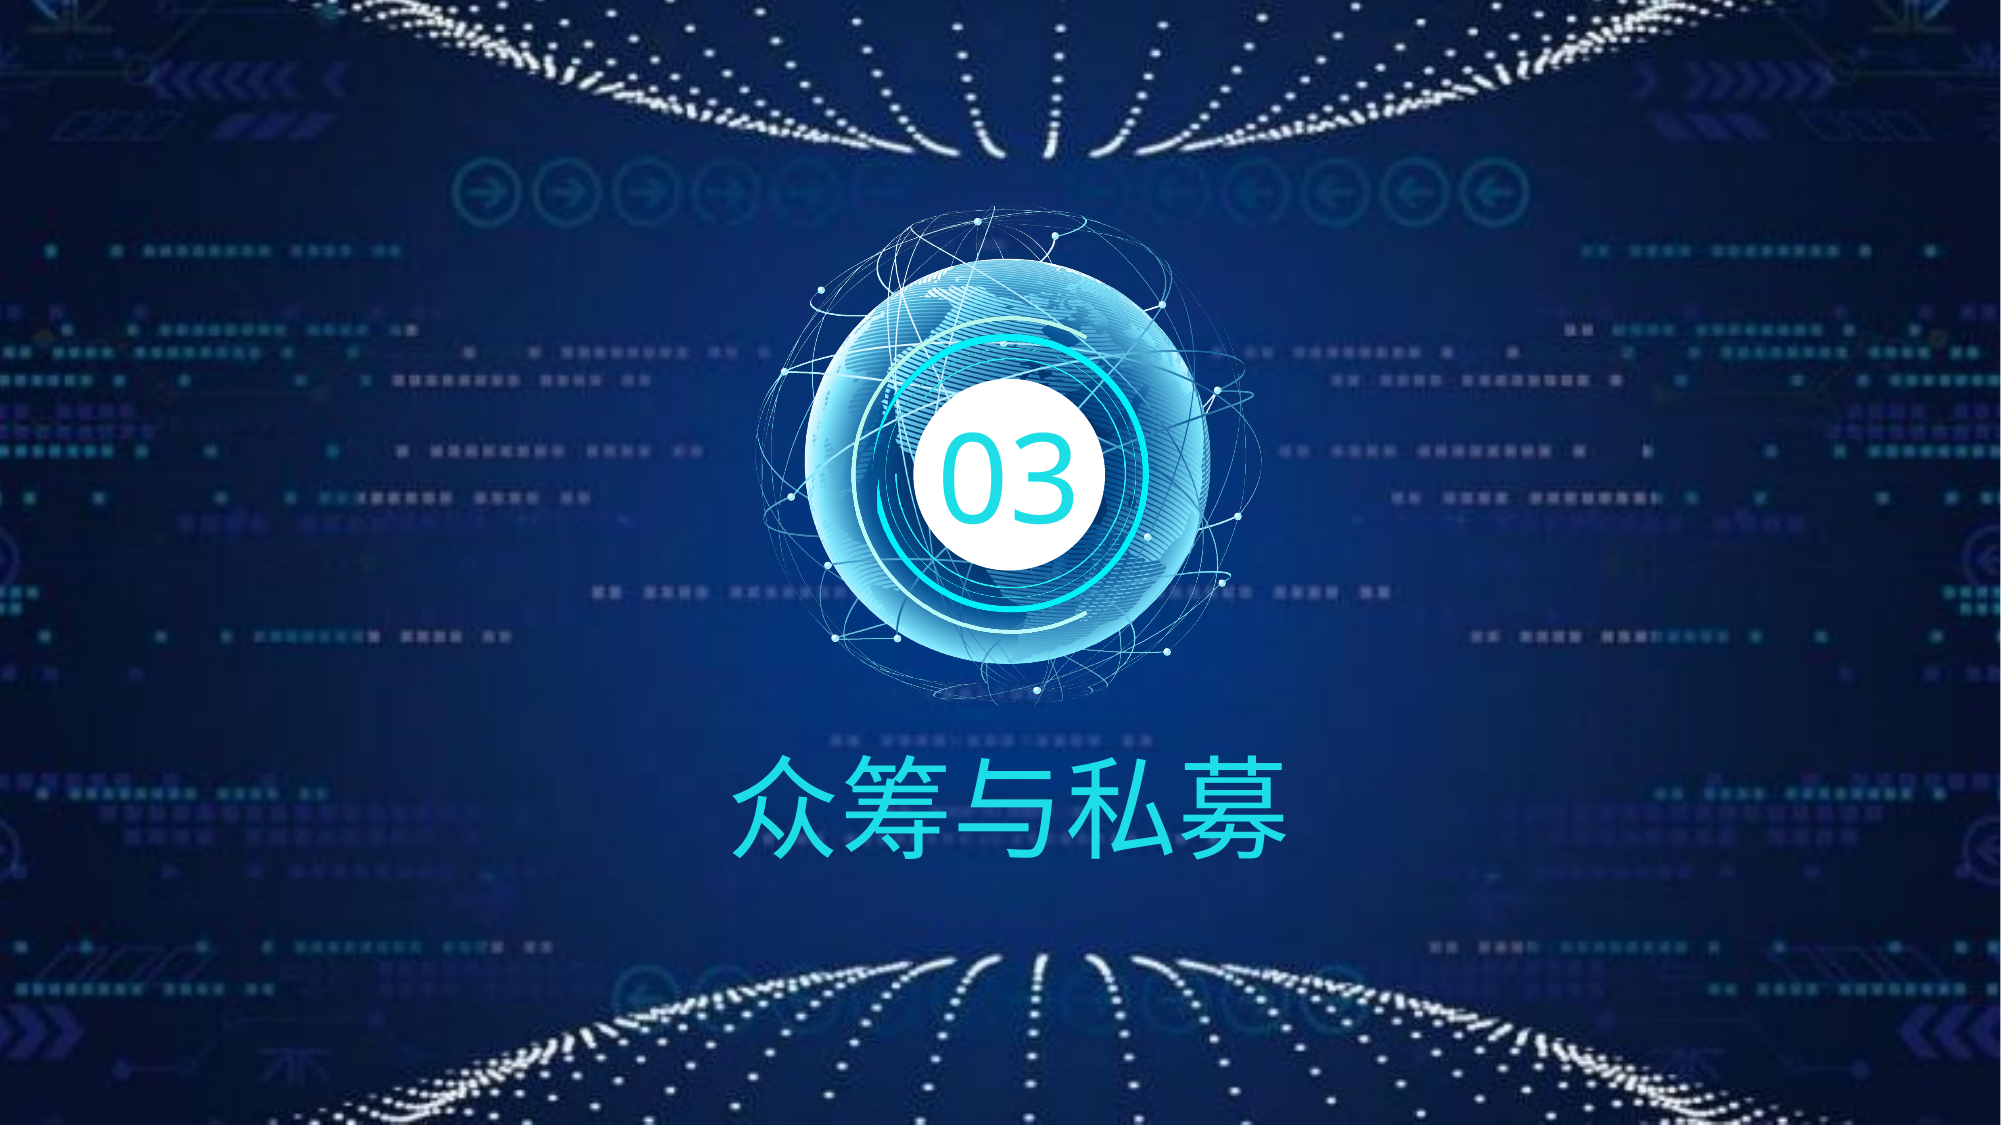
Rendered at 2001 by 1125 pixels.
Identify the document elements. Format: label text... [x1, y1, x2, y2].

picture [0, 0, 2001, 1125]
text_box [860, 378, 1158, 571]
text_box 众筹与私募 [571, 730, 1447, 881]
